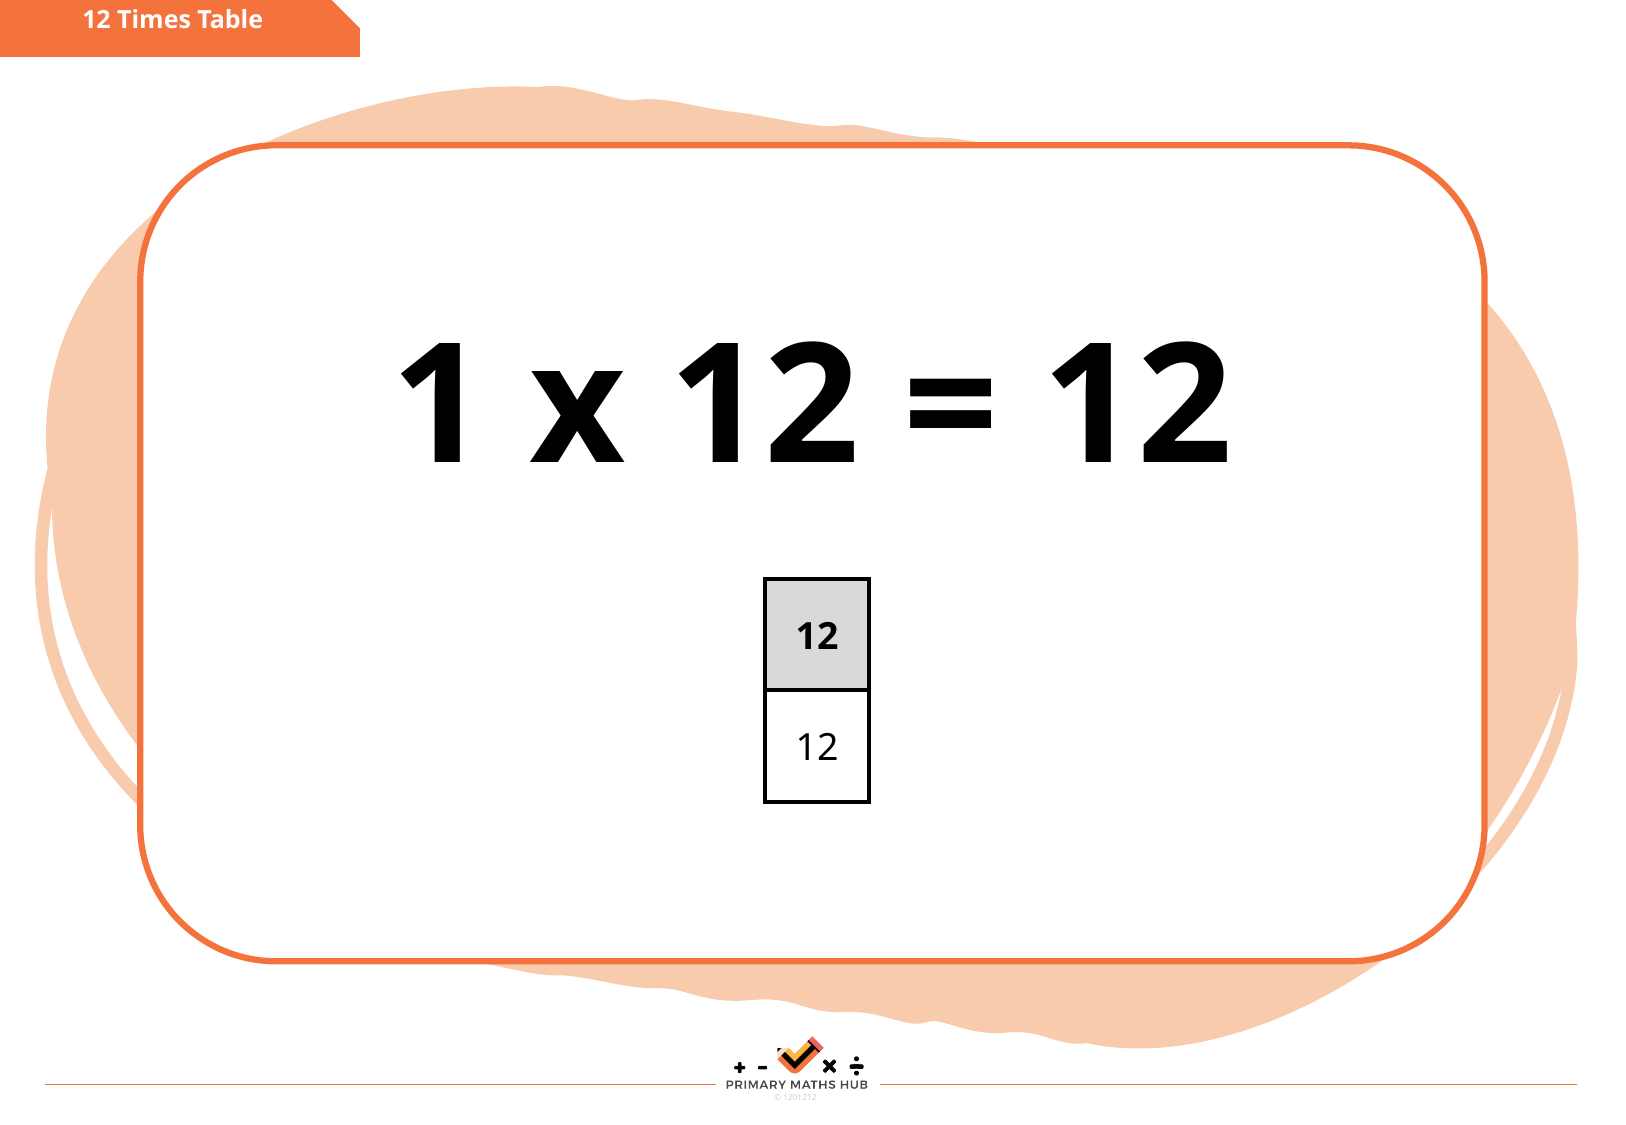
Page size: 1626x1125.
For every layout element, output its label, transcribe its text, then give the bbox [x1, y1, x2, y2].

text_box [496, 961, 1373, 1044]
text_box 12 Times Table [0, 0, 361, 58]
table_cell 12 [767, 692, 867, 800]
picture [722, 1034, 872, 1094]
text_box [1481, 301, 1579, 864]
text_box © 1201212 [720, 1084, 870, 1110]
table_header 12 [767, 581, 867, 688]
text_box [139, 144, 1486, 963]
text_box [273, 91, 956, 144]
text_box 1 x 12 = 12 [140, 288, 1485, 503]
text_box [39, 211, 158, 800]
